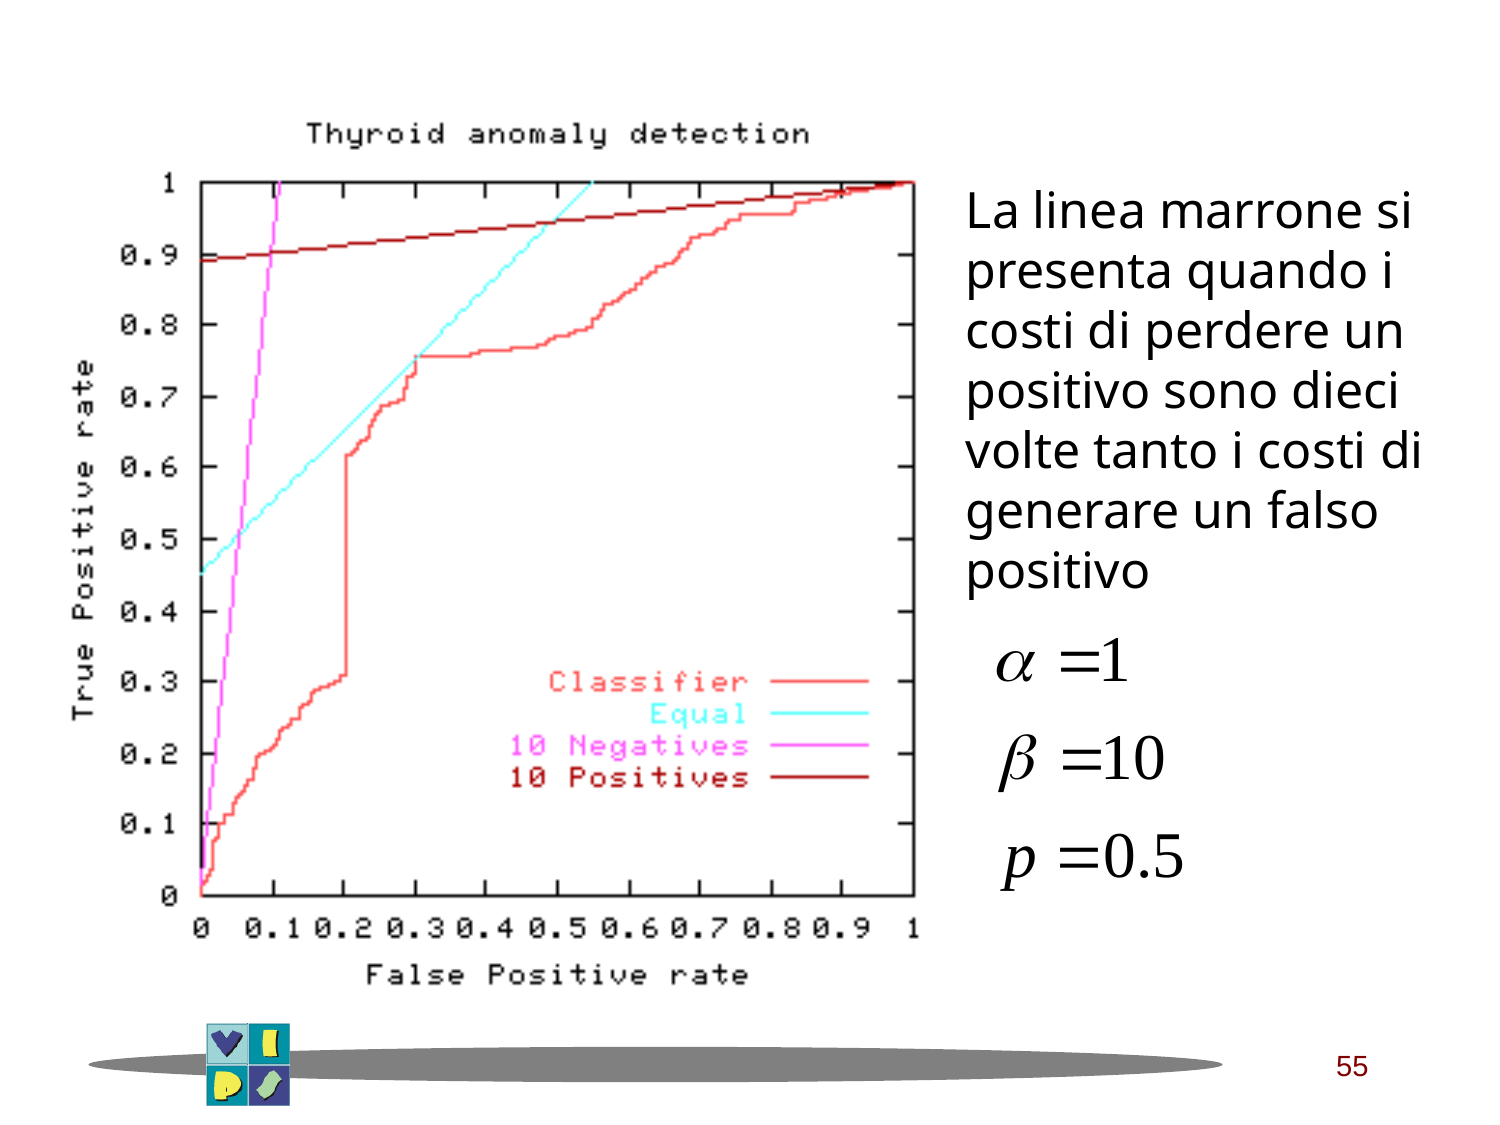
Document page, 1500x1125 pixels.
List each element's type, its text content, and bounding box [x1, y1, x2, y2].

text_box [985, 621, 1194, 905]
picture [206, 1023, 290, 1106]
picture [52, 89, 1259, 994]
slide_number 55 [1033, 1039, 1384, 1118]
list La linea marrone si presenta quando i costi di perdere un positivo sono dieci volte tanto i costi di generare un falso positivo [1262, 170, 1447, 913]
